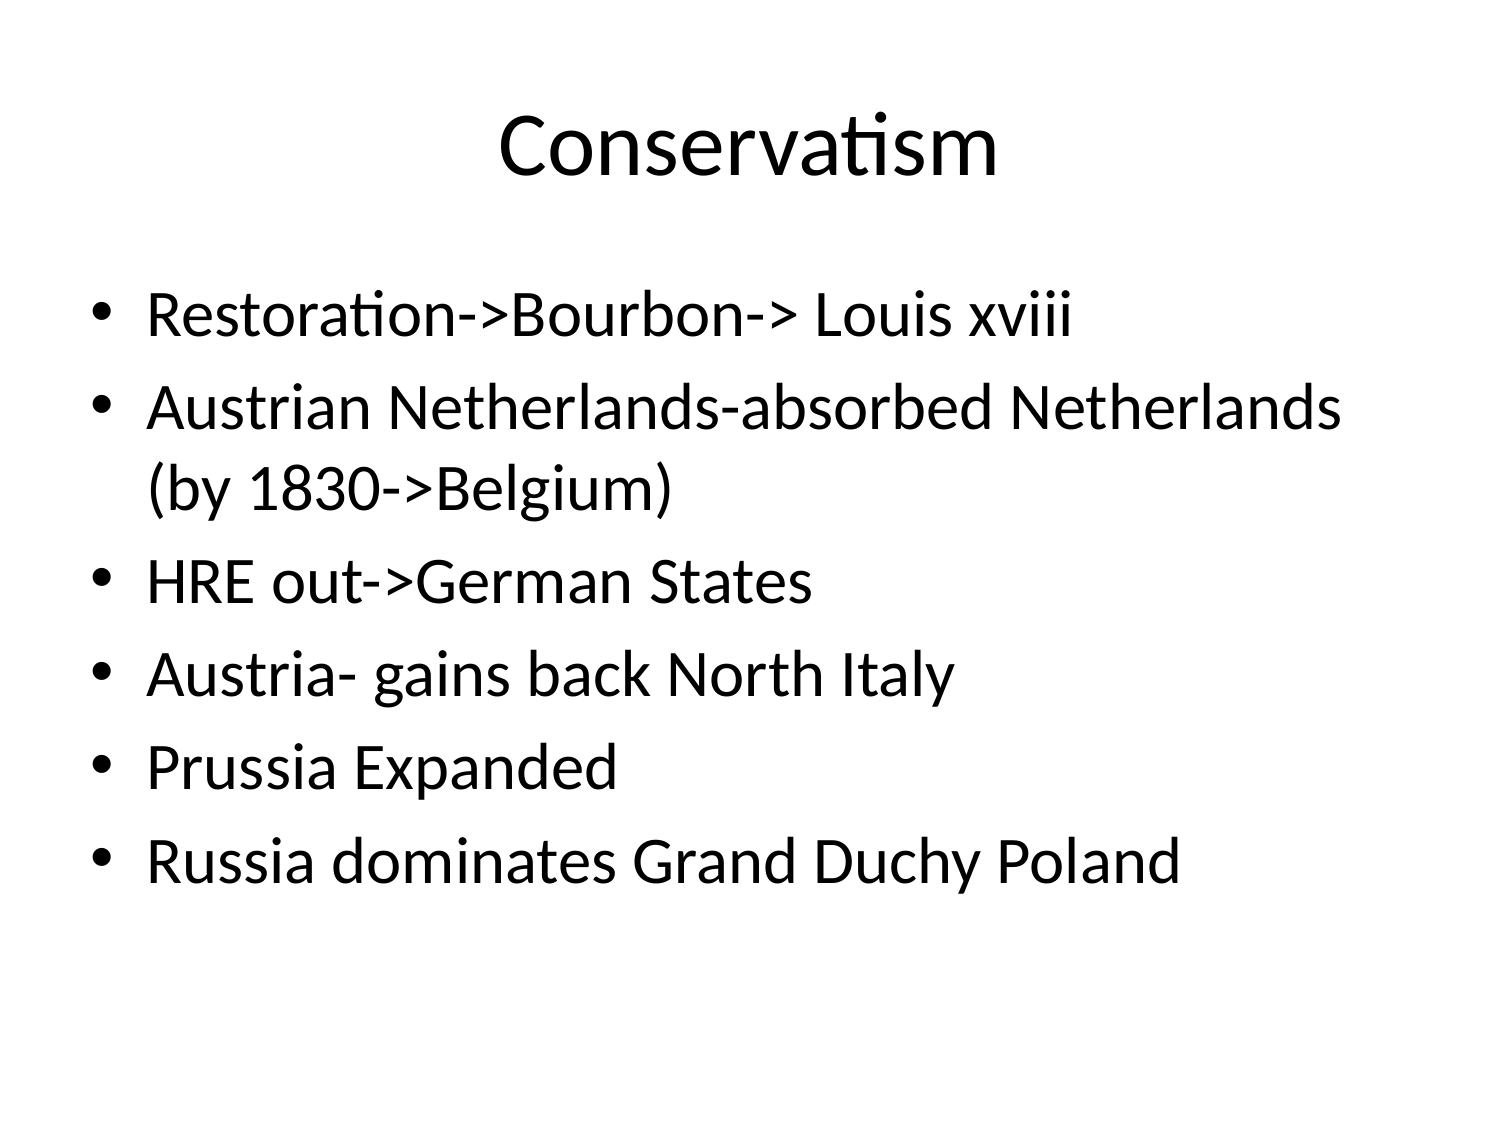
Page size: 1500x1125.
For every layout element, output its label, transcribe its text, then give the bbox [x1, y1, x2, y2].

list Restoration->Bourbon-> Louis xviii Austrian Netherlands-absorbed Netherlands (by 1830->Belgium) HRE out->German States Austria- gains back North Italy Prussia Expanded Russia dominates Grand Duchy Poland [75, 262, 1425, 1005]
title Conservatism [75, 45, 1425, 233]
